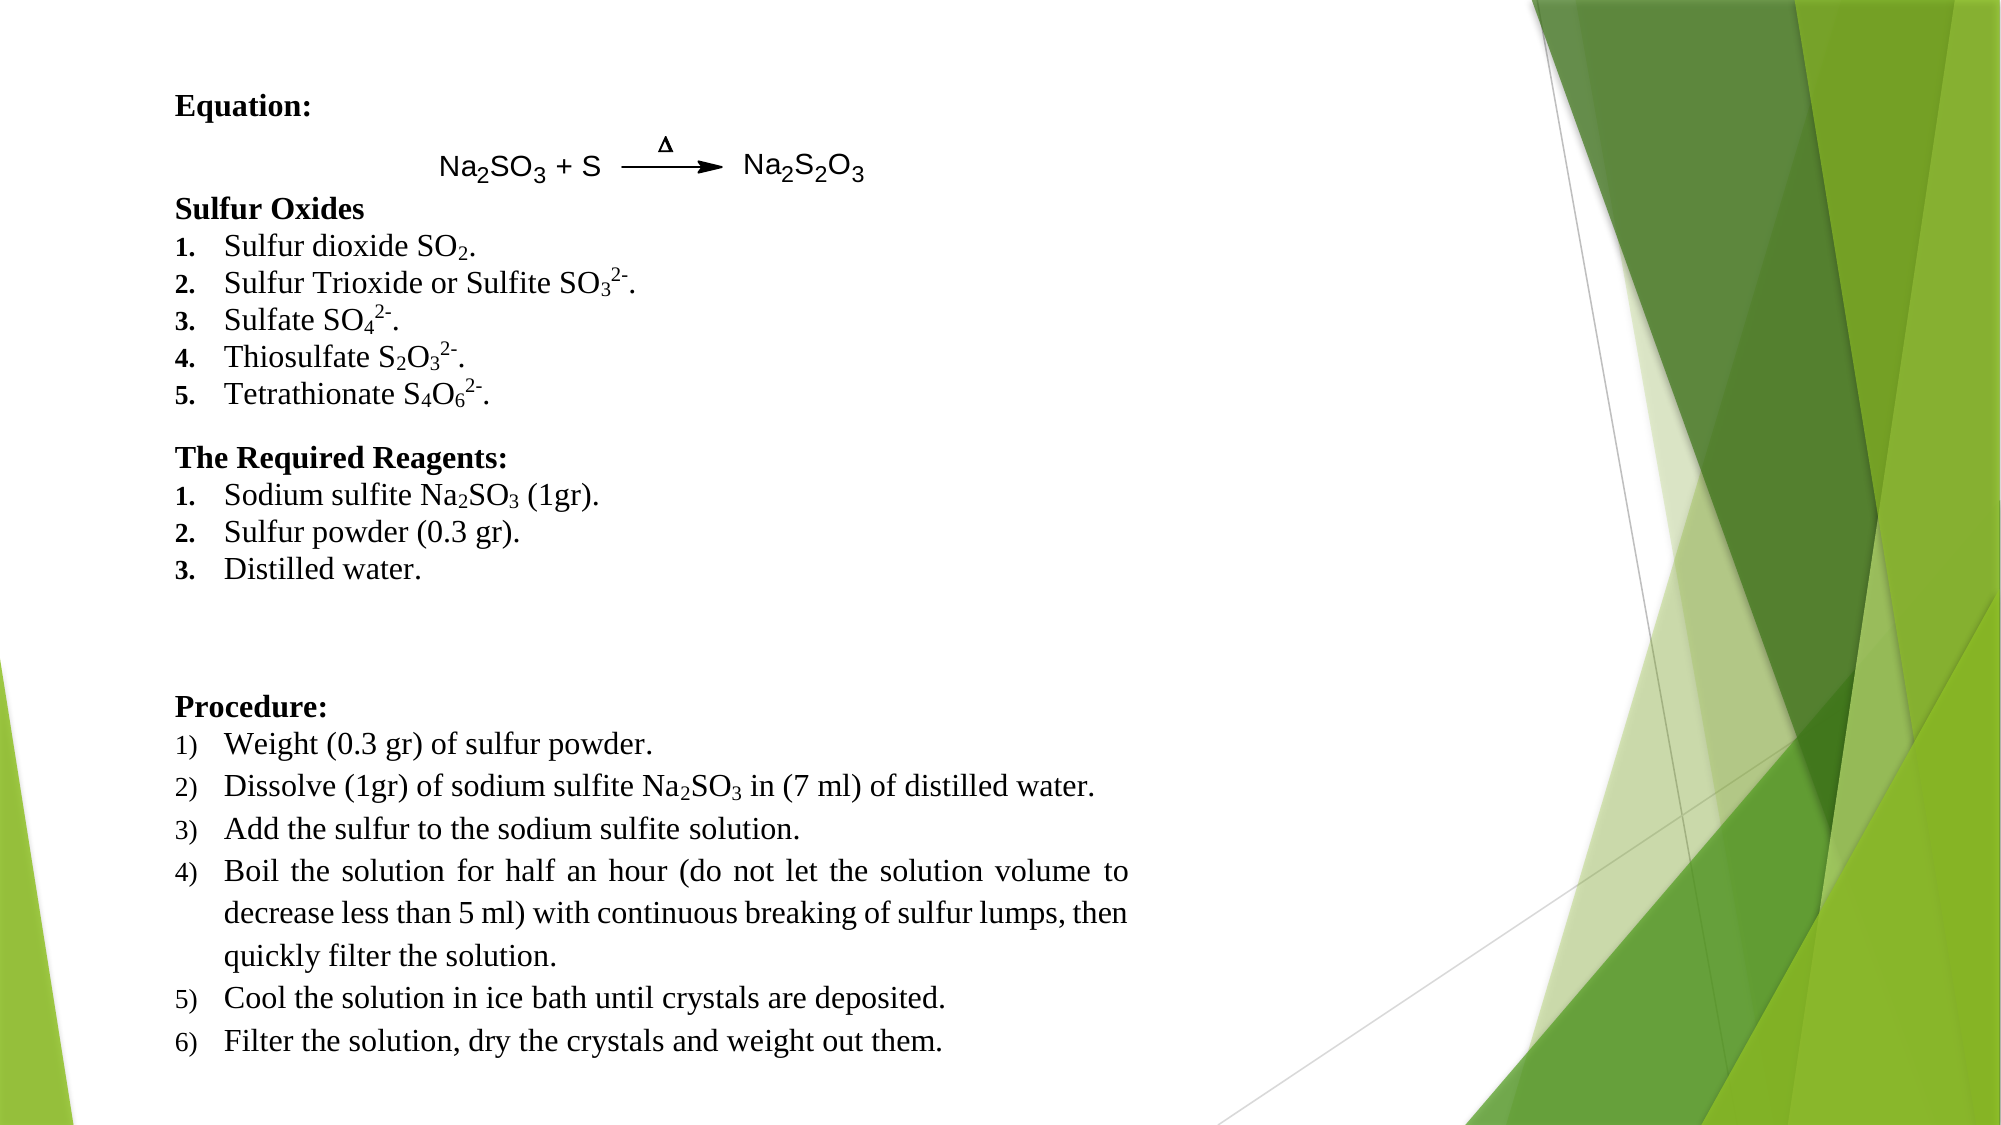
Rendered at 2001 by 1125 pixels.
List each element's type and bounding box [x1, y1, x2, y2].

list [174, 58, 1130, 1067]
